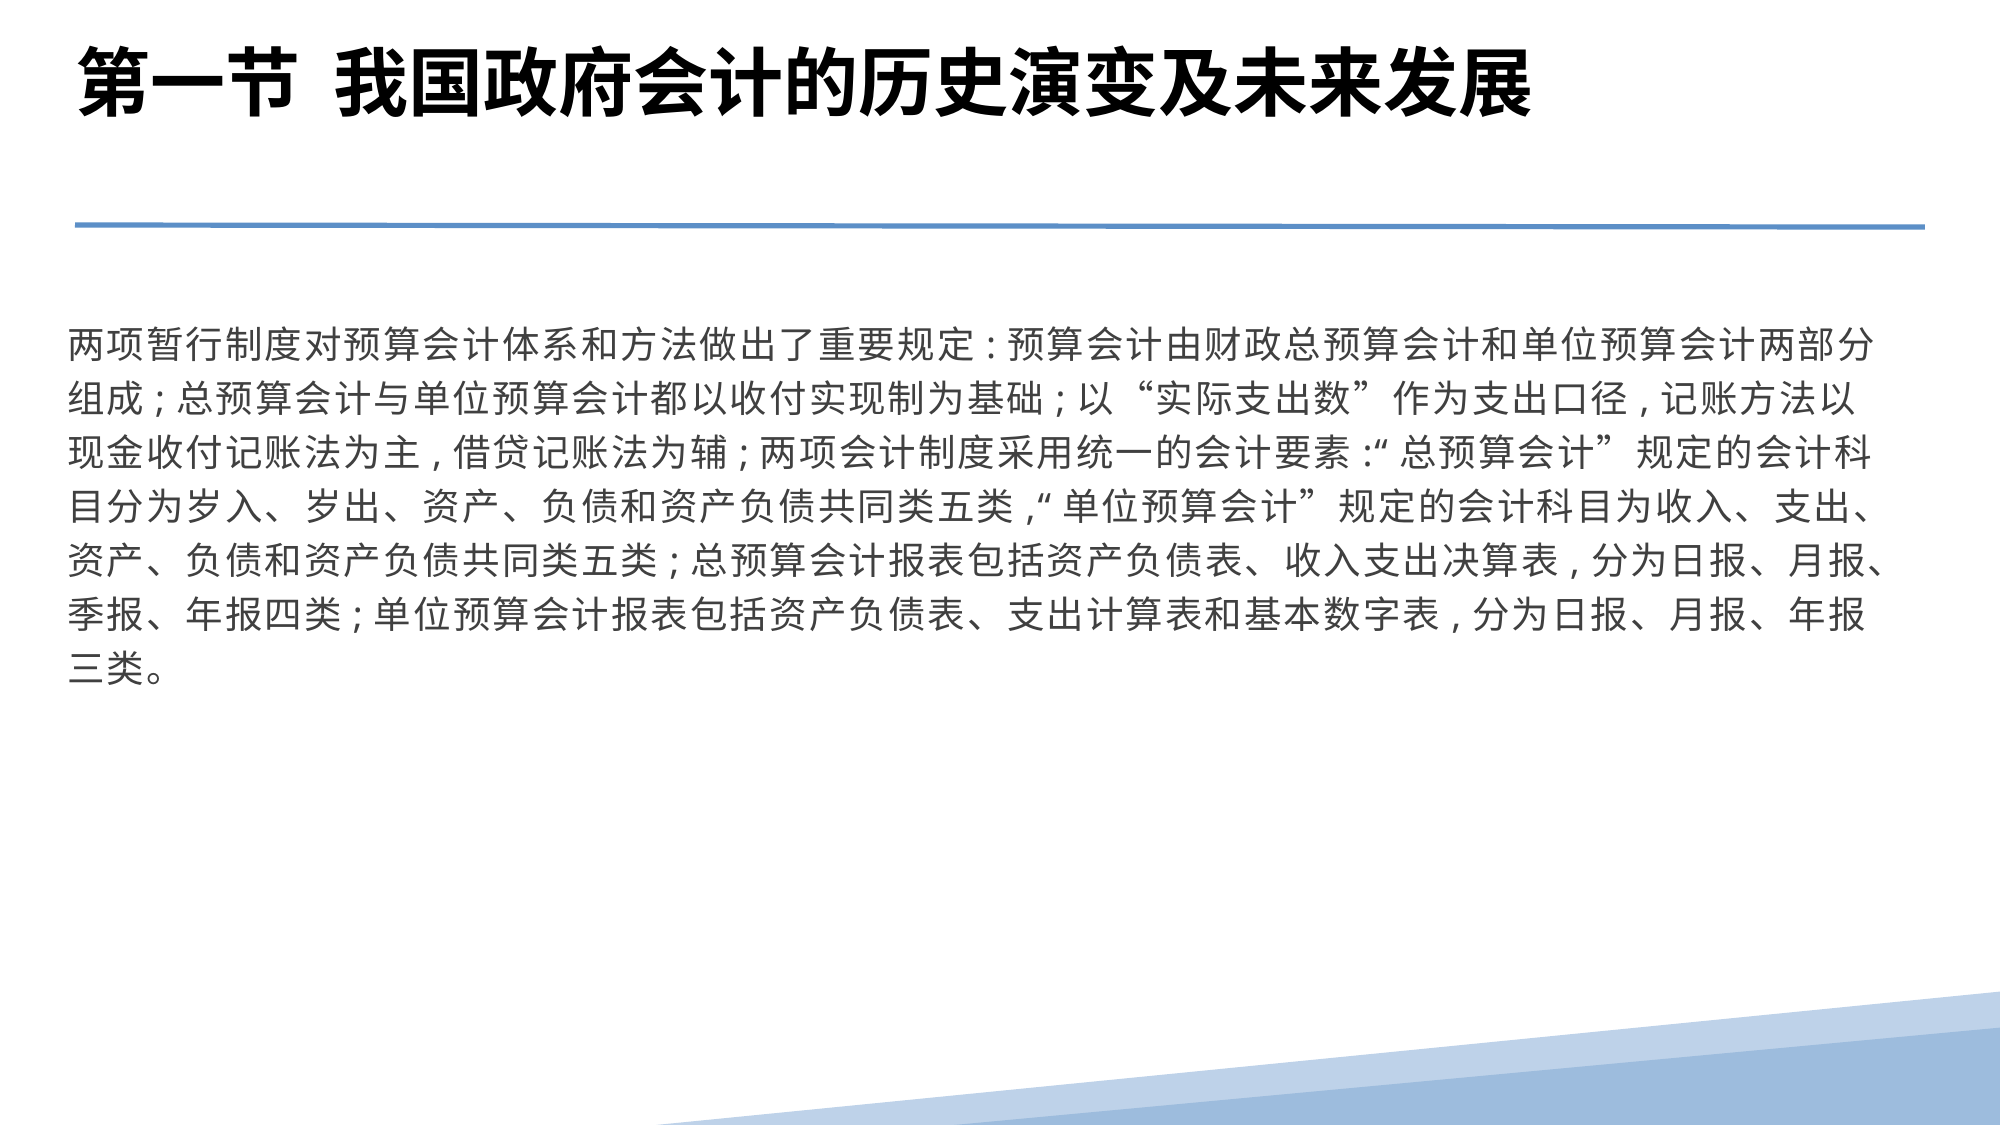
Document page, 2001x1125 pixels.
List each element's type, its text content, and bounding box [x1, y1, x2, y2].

text_box 第一节 我国政府会计的历史演变及未来发展 [75, 24, 1925, 125]
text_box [74, 224, 1925, 228]
text_box 两项暂行制度对预算会计体系和方法做出了重要规定:预算会计由财政总预算会计和单位预算会计两部分组成;总预算会计与单位预算会计都以收付实现制为基础;以“实际支出数”作为支出口径,记账方法以现金收付记账法为主,借贷记账法为辅;两项会计制度采用统一的会计要素:“总预算会计”规定的会计科目分为岁入、岁出、资产、负债和资产负债共同类五类,“单位预算会计”规定的会计科目为收入、支出、资产、负债和资产负债共同类五类;总预算会计报表包括资产负债表、收入支出决算表,分为日报、月报、季报、年报四类;单位预算会计报表包括资产负债表、支出计算表和基本数字表,分为日报、月报、年报三类。 [56, 300, 1892, 703]
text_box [656, 991, 2000, 1125]
